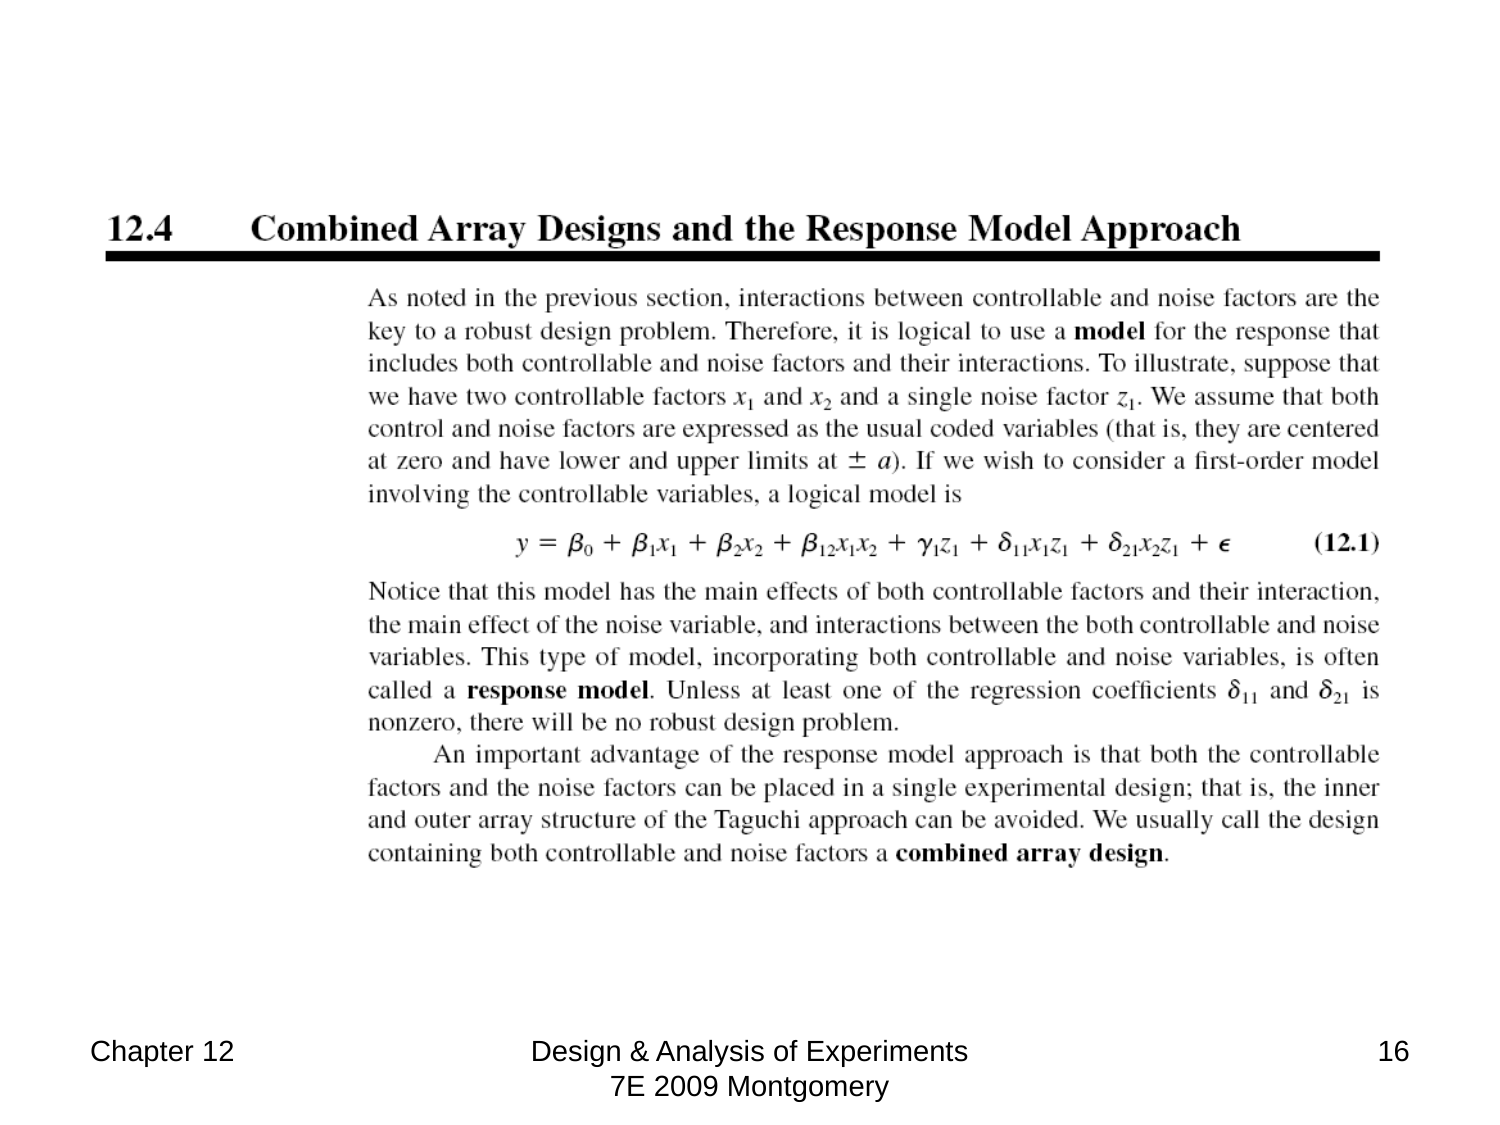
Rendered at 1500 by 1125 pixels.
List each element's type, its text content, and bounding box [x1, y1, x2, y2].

slide_number 16 [1074, 1024, 1426, 1103]
slide_number Chapter 12 [74, 1024, 426, 1103]
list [74, 187, 1426, 873]
footer Design & Analysis of Experiments 7E 2009 Montgomery [512, 1024, 988, 1103]
